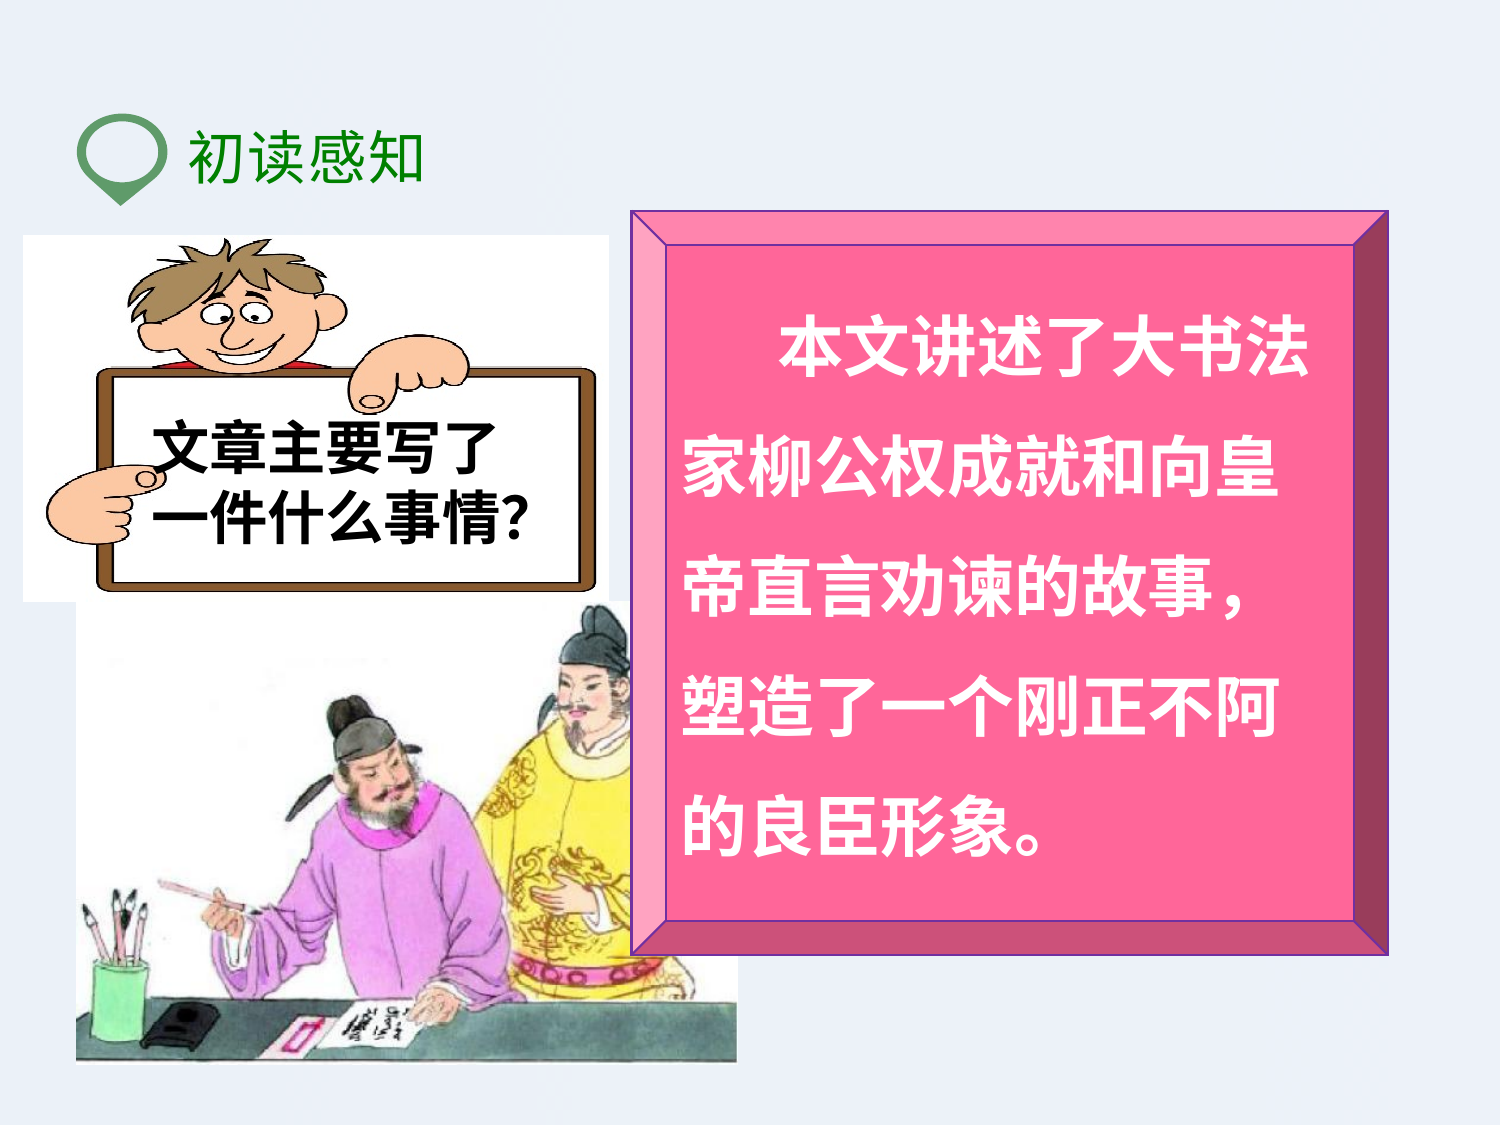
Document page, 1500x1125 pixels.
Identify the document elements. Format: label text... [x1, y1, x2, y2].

text_box 本文讲述了大书法家柳公权成就和向皇帝直言劝谏的故事，塑造了一个刚正不阿的良臣形象。 [666, 257, 1334, 992]
text_box 初读感知 [0, 113, 615, 199]
text_box [630, 209, 1389, 956]
text_box [111, 199, 131, 208]
picture [0, 0, 1500, 1125]
